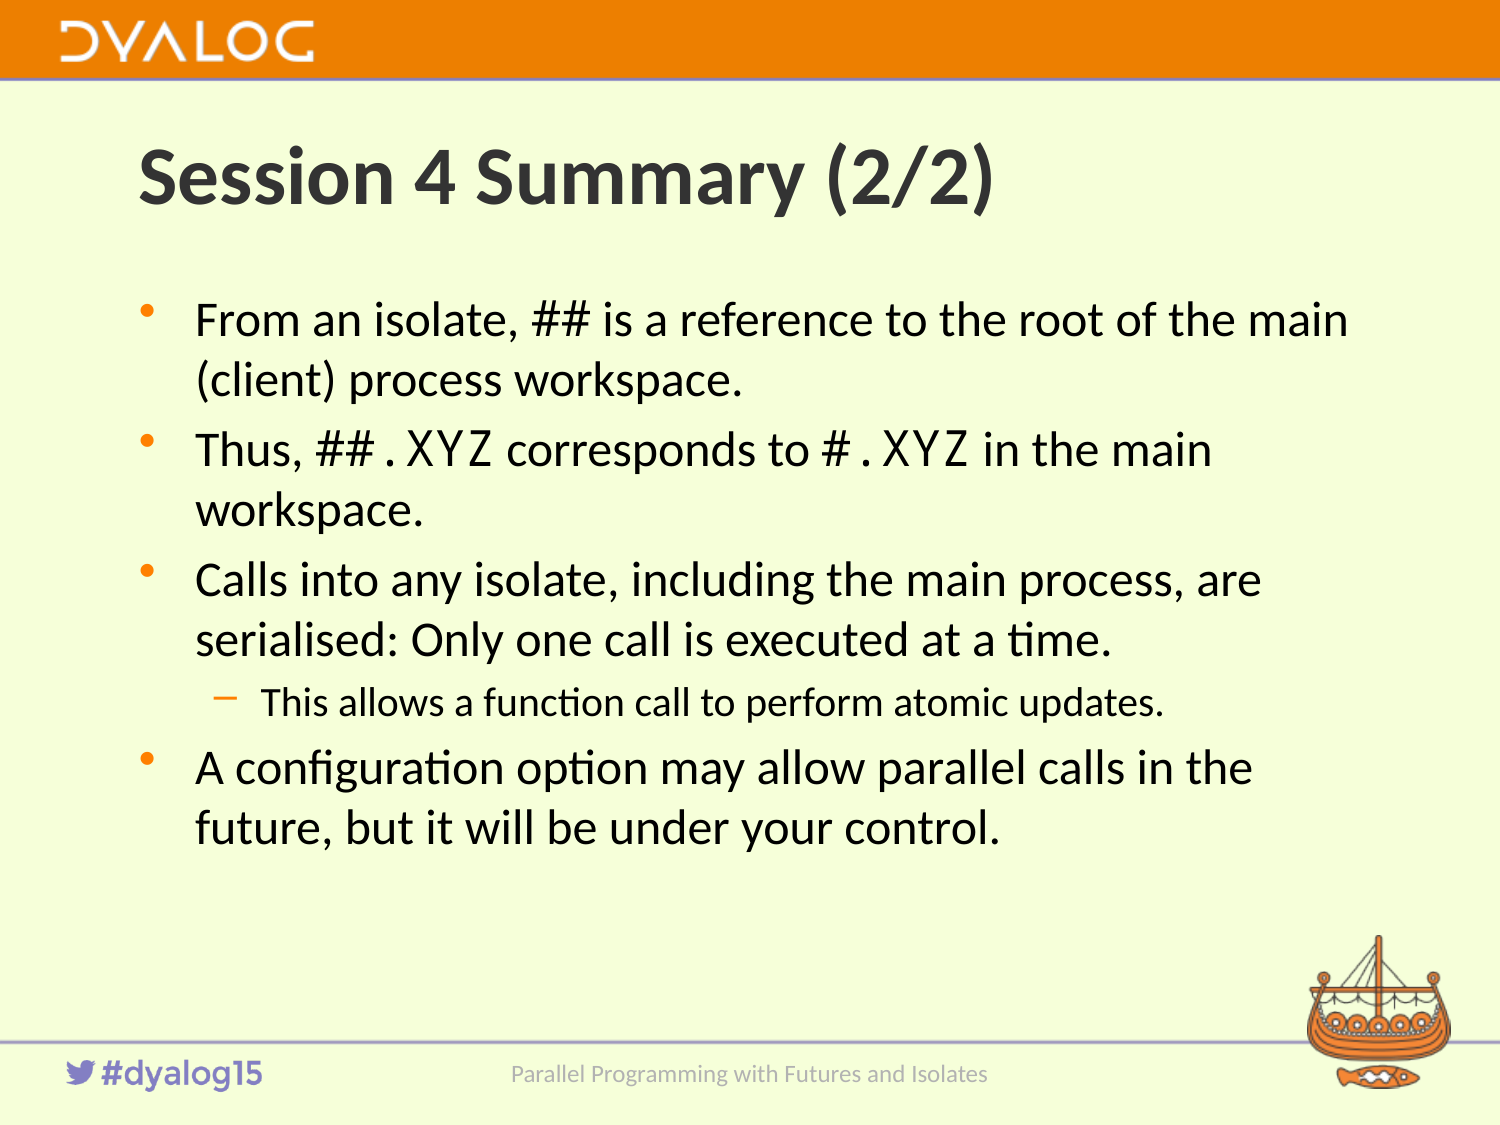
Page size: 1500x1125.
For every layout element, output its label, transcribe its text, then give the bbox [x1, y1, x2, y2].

footer Parallel Programming with Futures and Isolates [395, 1042, 1105, 1103]
picture [0, 0, 1500, 1125]
list From an isolate, ## is a reference to the root of the main (client) process workspace. Thus, ##.XYZ corresponds to #.XYZ in the main workspace. Calls into any isolate, including the main process, are serialised: Only one call is executed at a time. This allows a function call to perform atomic updates. A configuration option may allow parallel calls in the future, but it will be under your control. [123, 278, 1376, 988]
title Session 4 Summary (2/2) [123, 113, 1376, 254]
